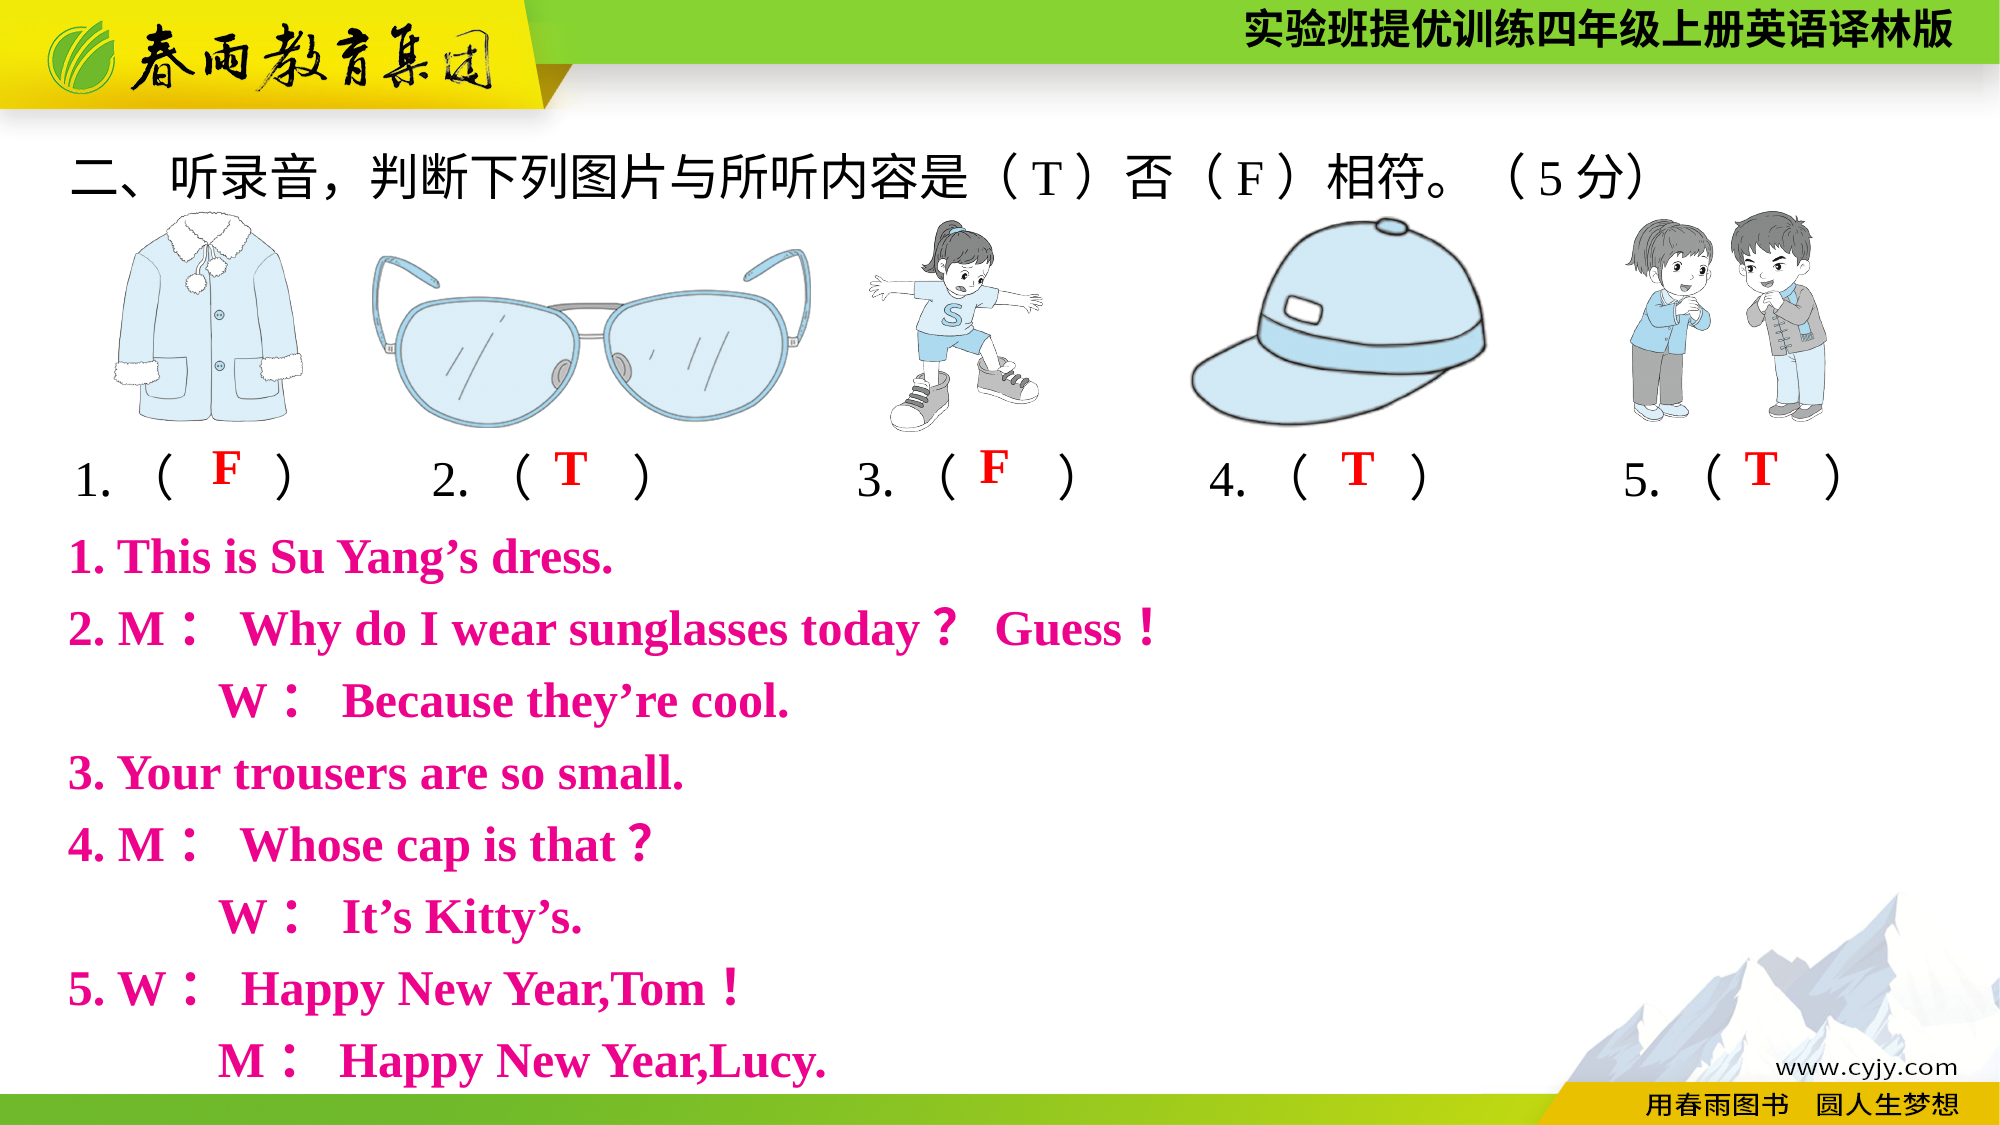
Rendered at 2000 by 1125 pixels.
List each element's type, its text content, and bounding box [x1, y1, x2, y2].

picture [0, 0, 2000, 1125]
text_box T [1326, 436, 1390, 503]
text_box F [197, 430, 258, 503]
text_box 1. This is Su Yang’s dress. 2. M：Why do I wear sunglasses today？Guess！ W：Because they’re cool. 3. Your trousers are so small. 4. M：Whose cap is that？ W：It’s Kitty’s. 5. W：Happy New Year,Tom！ M：Happy New Year,Lucy. [52, 504, 1937, 1096]
text_box T [539, 436, 603, 503]
text_box F [964, 440, 1025, 501]
text_box T [1729, 430, 1793, 503]
text_box 1.（ ） 2.（ ） 3.（ ） 4.（ ） 5.（ ） [59, 408, 1944, 514]
list 二、听录音，判断下列图片与所听内容是（T）否（F）相符。（5分） [54, 125, 1939, 207]
